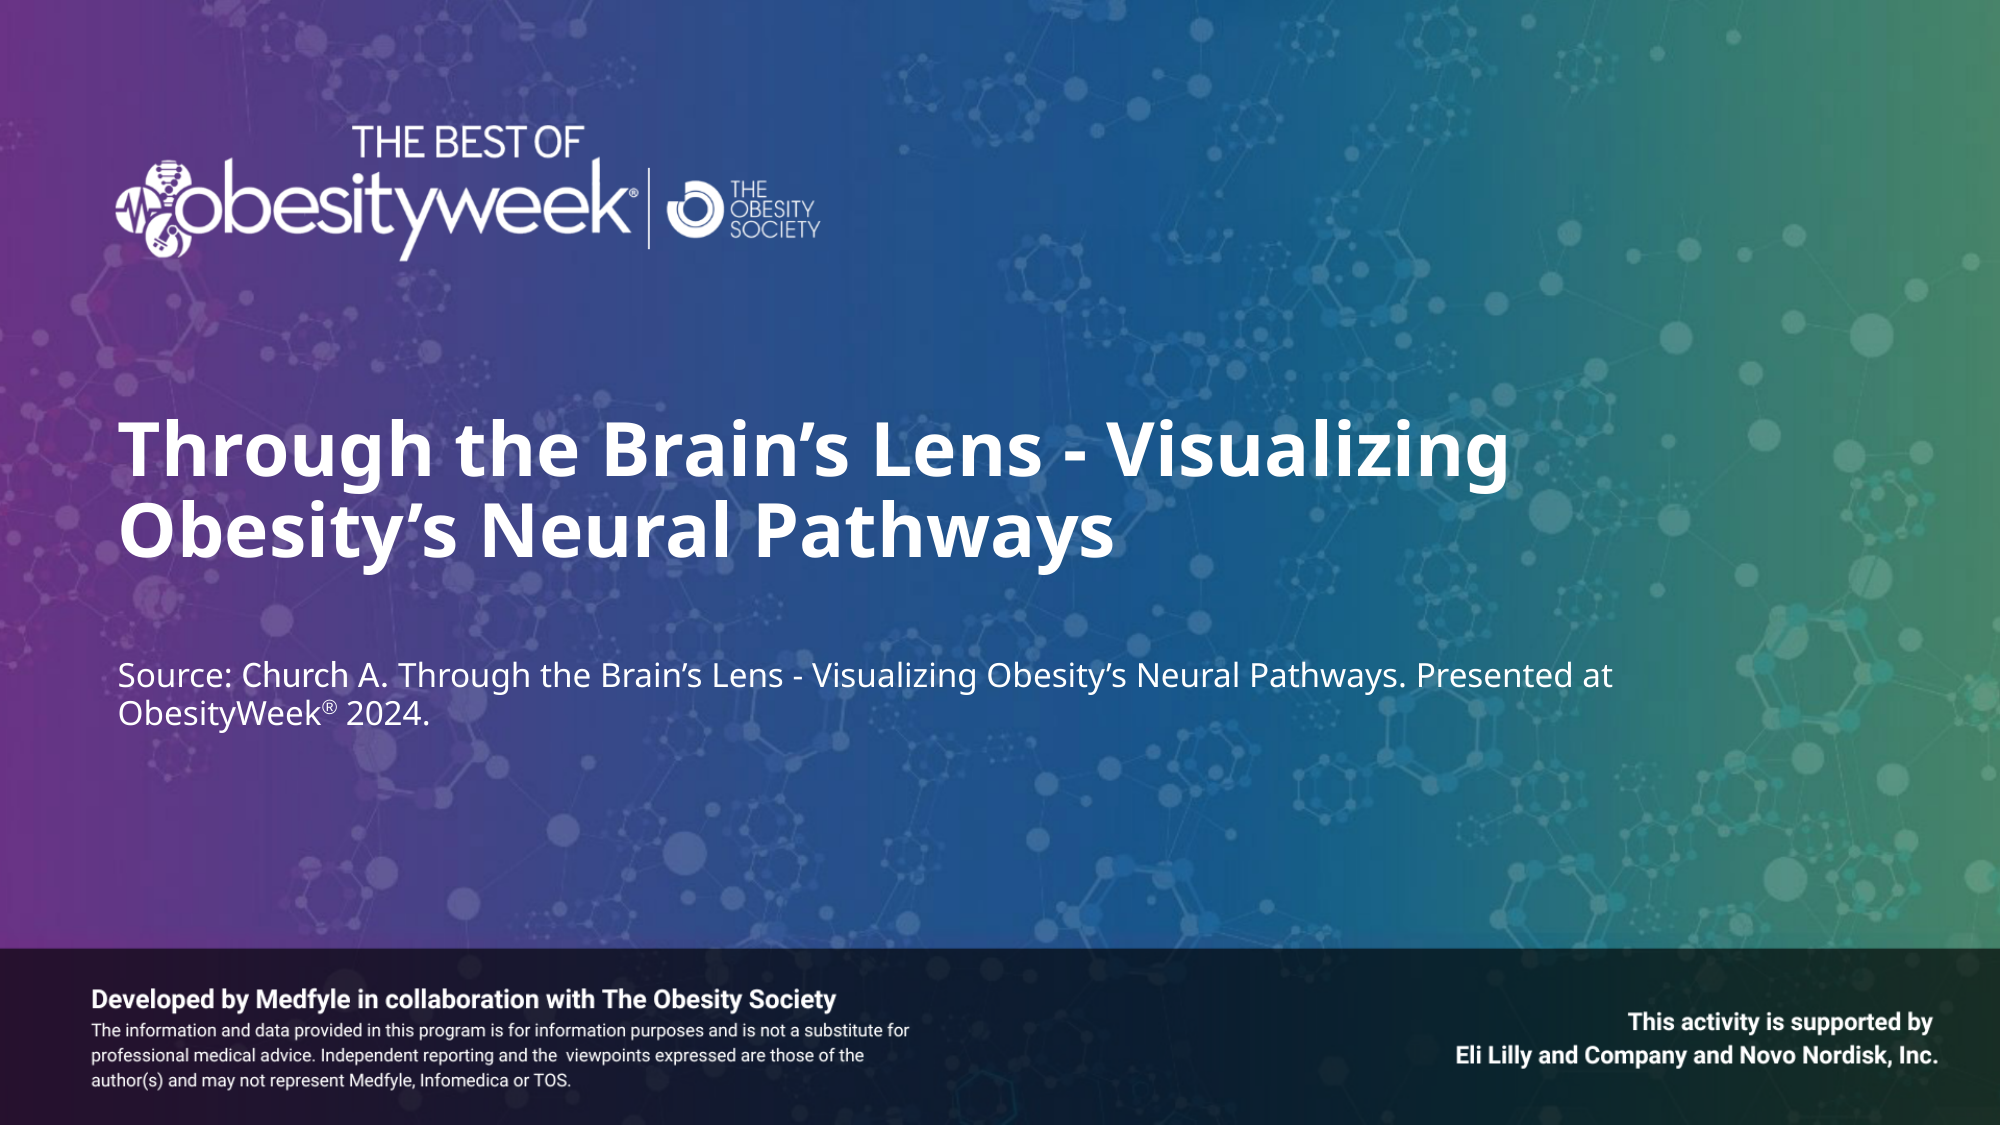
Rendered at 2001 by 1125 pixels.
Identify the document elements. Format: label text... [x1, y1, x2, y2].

title Source: Church A. Through the Brain’s Lens - Visualizing Obesity’s Neural Pathways. Presented at ObesityWeek® 2024. [102, 608, 1762, 741]
picture [0, 0, 2000, 1125]
subtitle Through the Brain’s Lens - Visualizing Obesity’s Neural Pathways [102, 404, 1693, 609]
